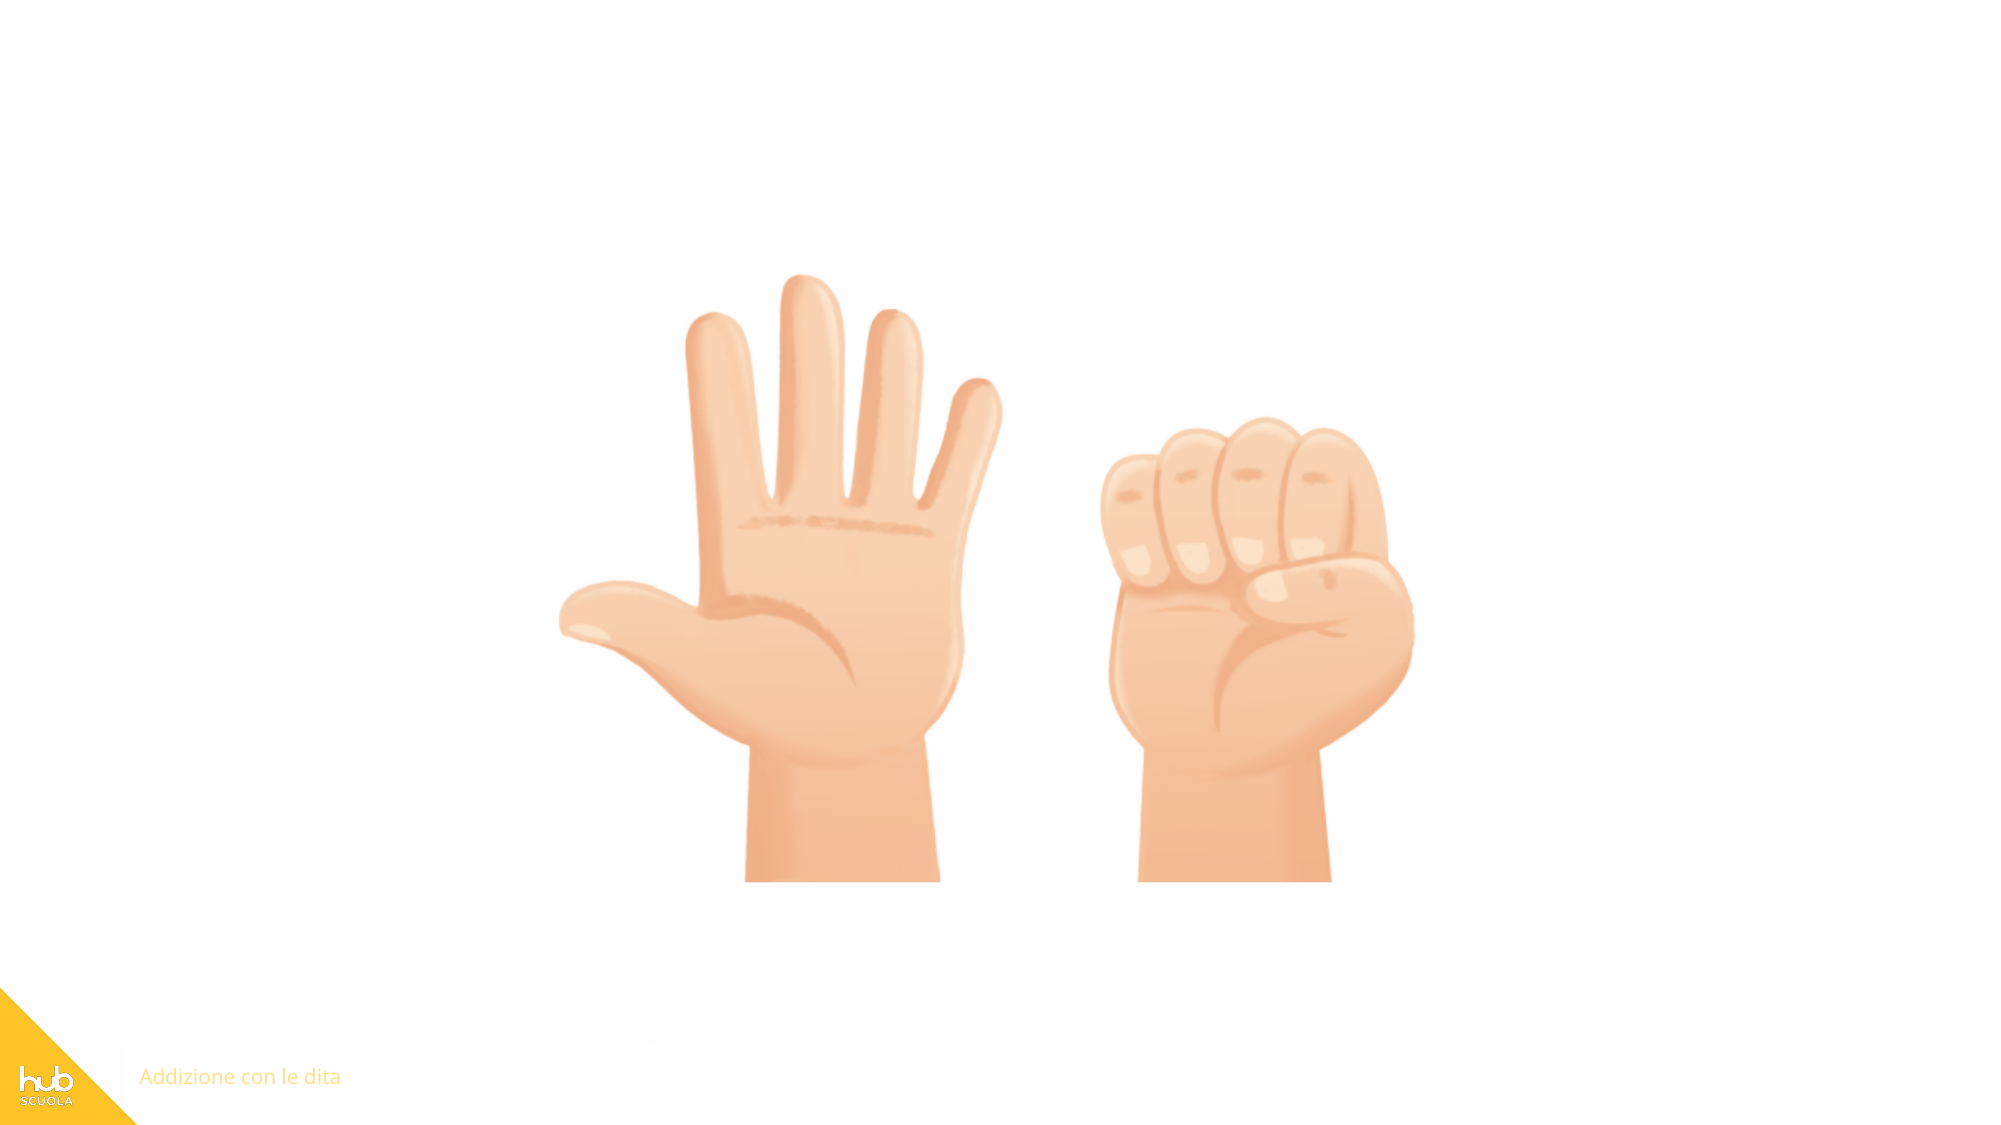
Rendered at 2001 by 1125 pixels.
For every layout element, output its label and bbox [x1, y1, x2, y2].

picture [552, 270, 1417, 886]
picture [20, 1066, 74, 1106]
